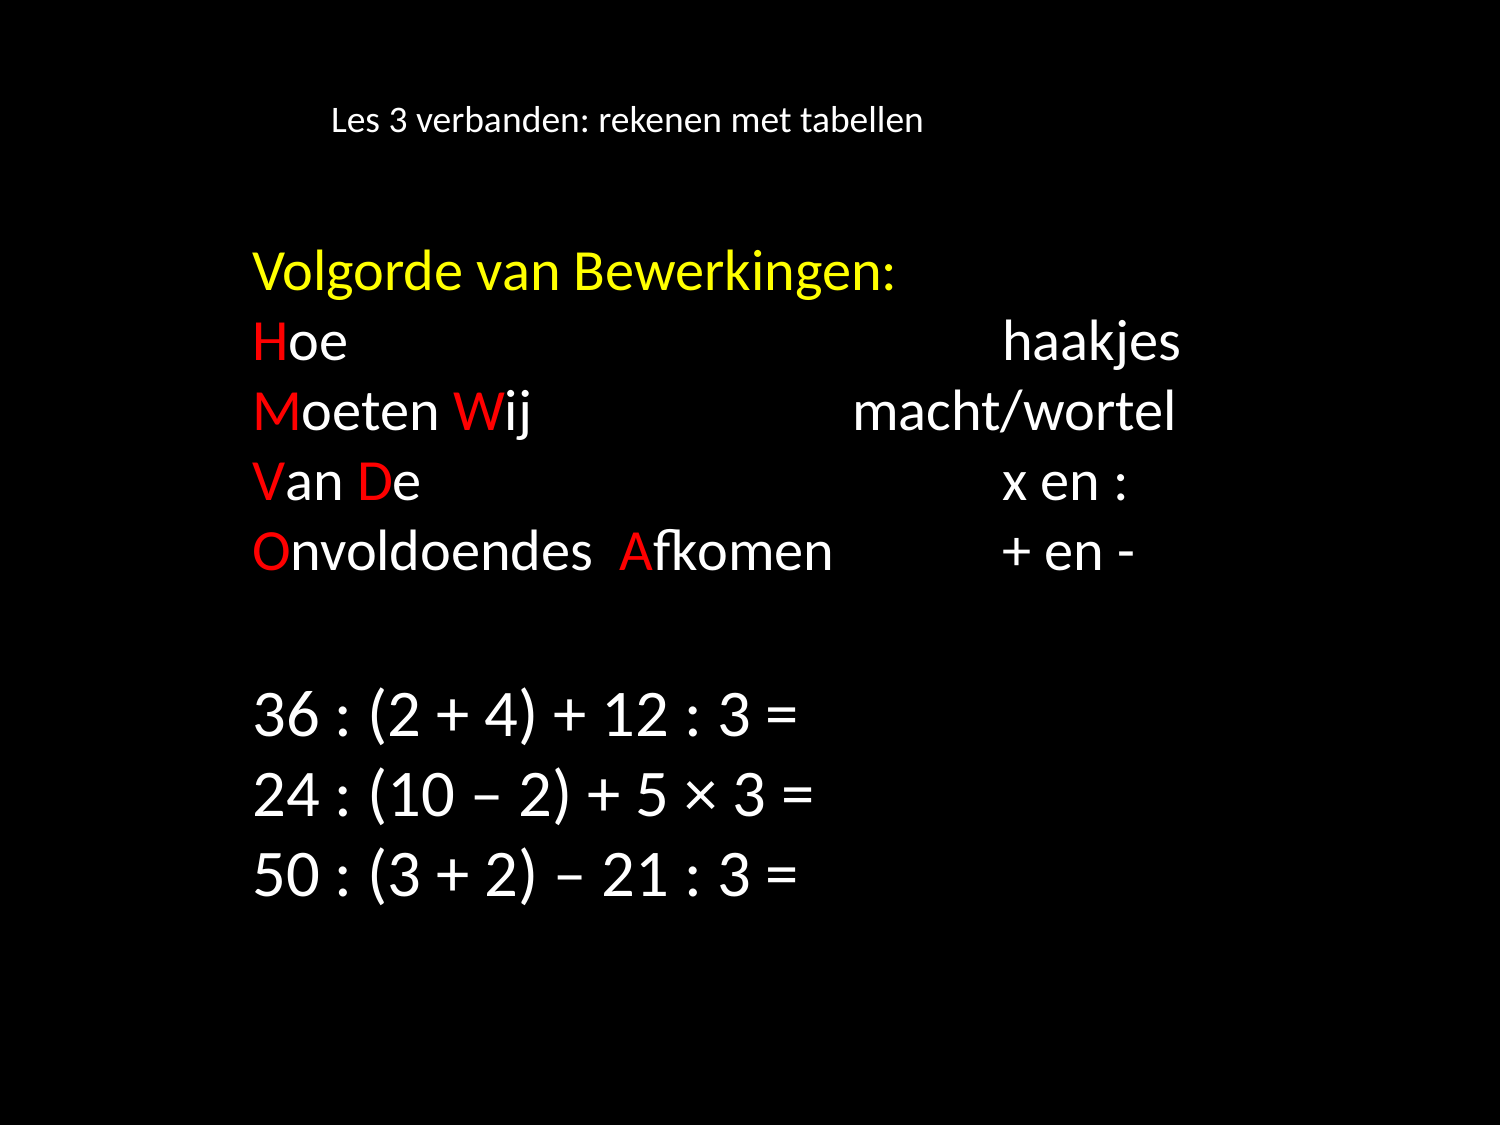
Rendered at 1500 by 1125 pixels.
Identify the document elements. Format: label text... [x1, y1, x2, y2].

text_box Volgorde van Bewerkingen: Hoe haakjes Moeten Wij macht/wortel Van De x en : Onvoldoendes Afkomen + en - [237, 224, 1213, 590]
text_box 36 : (2 + 4) + 12 : 3 = 24 : (10 – 2) + 5 × 3 = 50 : (3 + 2) – 21 : 3 = [237, 662, 1338, 918]
text_box Les 3 verbanden: rekenen met tabellen [316, 87, 949, 148]
